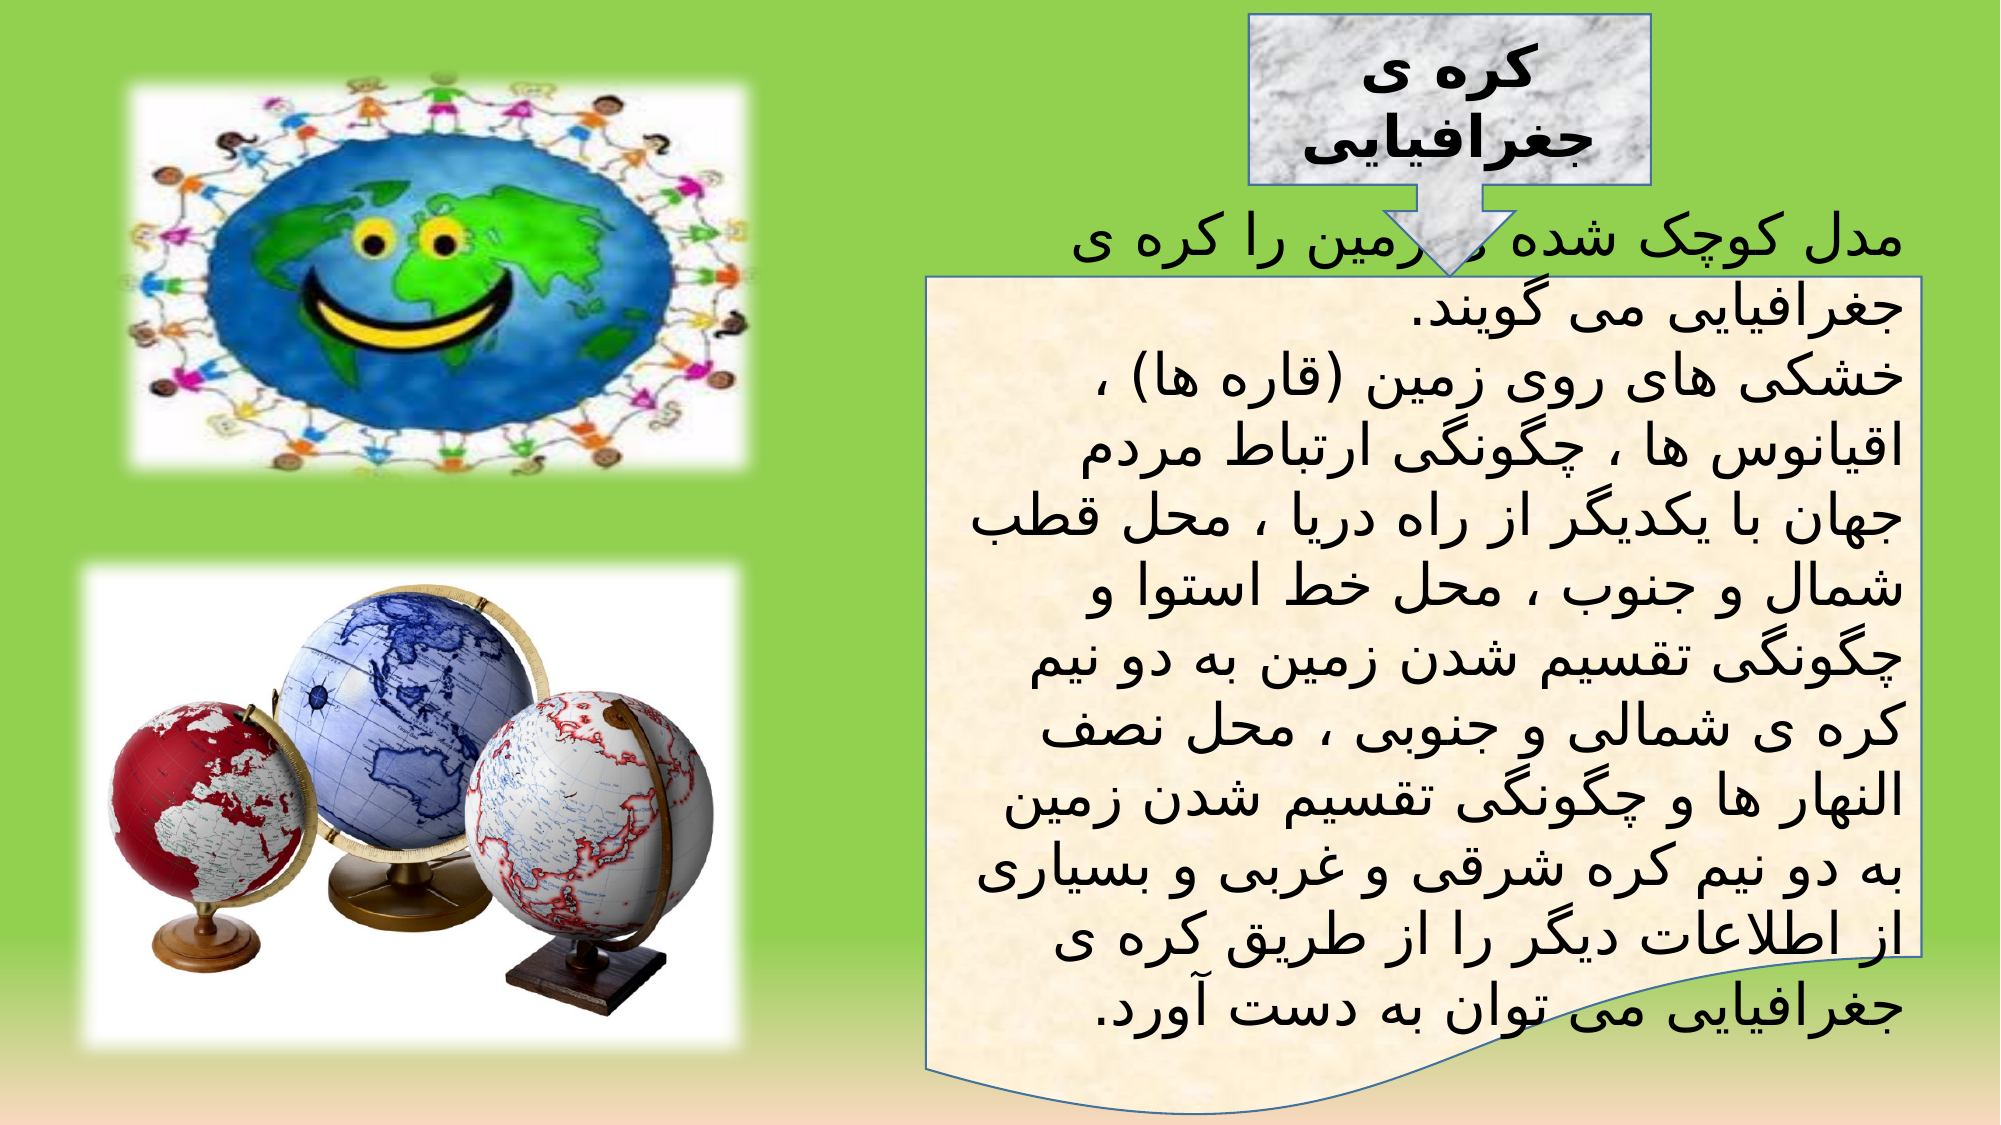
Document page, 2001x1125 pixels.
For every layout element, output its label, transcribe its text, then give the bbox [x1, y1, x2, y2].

picture [64, 546, 757, 1066]
text_box کره ی جغرافیایی [1247, 13, 1652, 279]
text_box مدل کوچک شده ی زمین را کره ی جغرافیایی می گویند. خشکی های روی زمین (قاره ها) ، اقیانوس ها ، چگونگی ارتباط مردم جهان با یکدیگر از راه دریا ، محل قطب شمال و جنوب ، محل خط استوا و چگونگی تقسیم شدن زمین به دو نیم کره ی شمالی و جنوبی ، محل نصف النهار ها و چگونگی تقسیم شدن زمین به دو نیم کره شرقی و غربی و بسیاری از اطلاعات دیگر را از طریق کره ی جغرافیایی می توان به دست آورد. [924, 275, 1923, 1116]
picture [111, 66, 765, 487]
